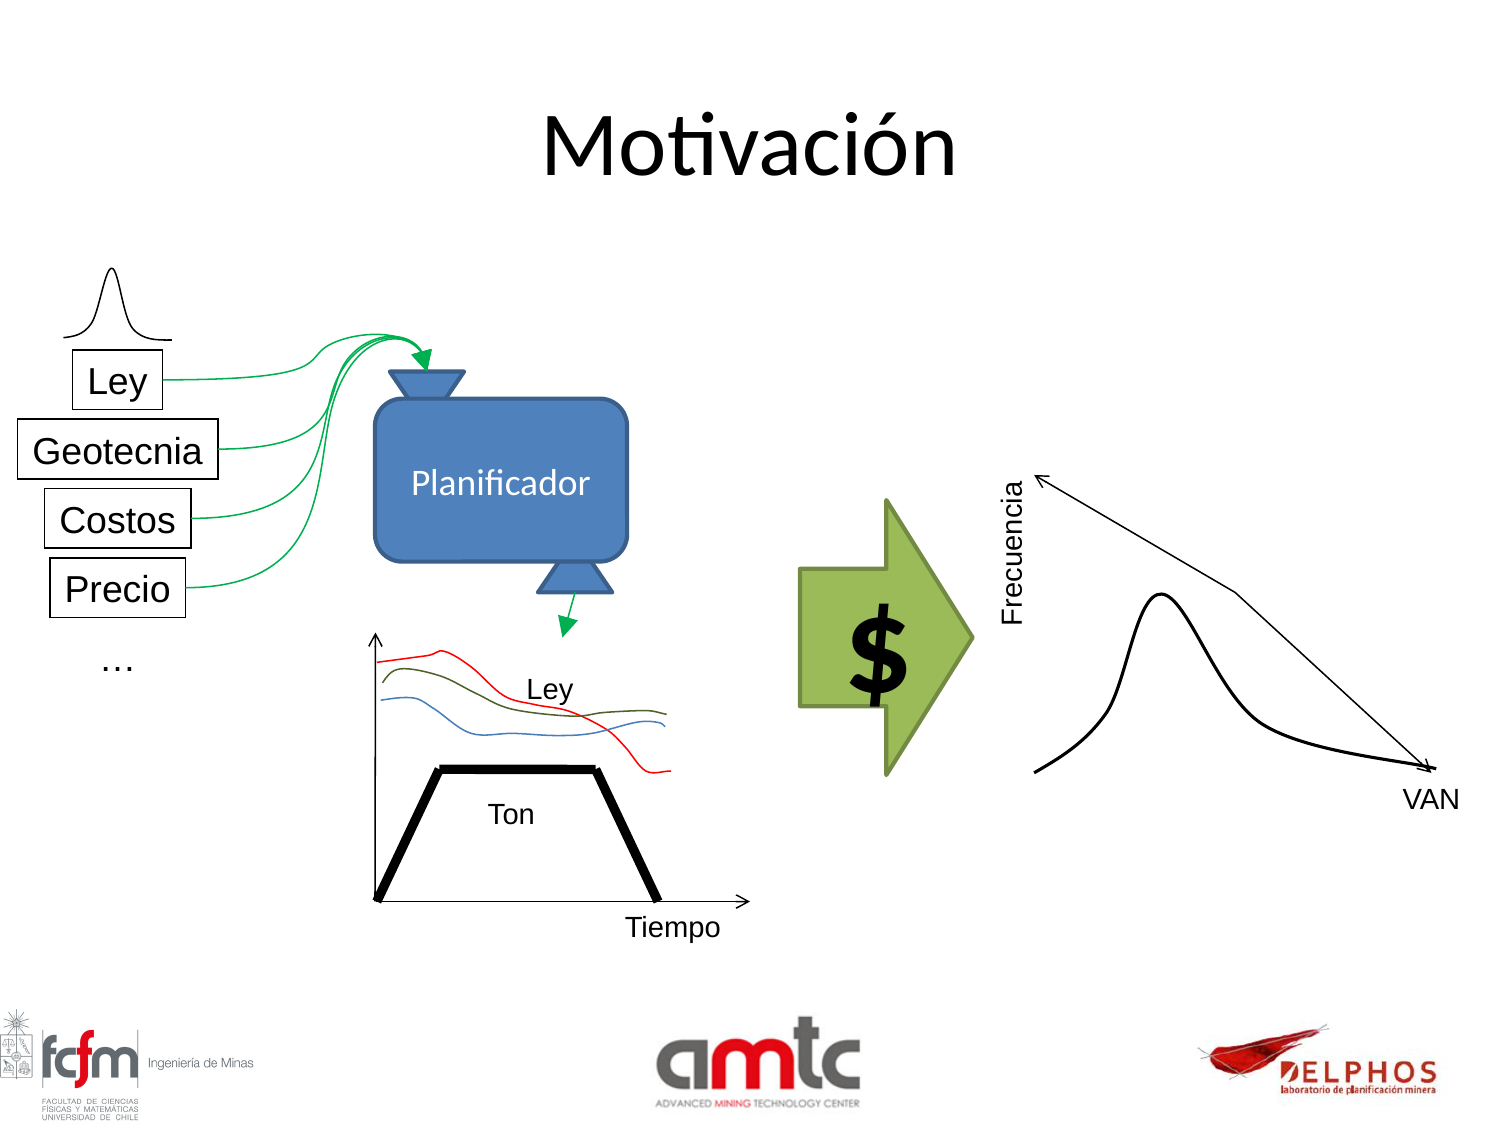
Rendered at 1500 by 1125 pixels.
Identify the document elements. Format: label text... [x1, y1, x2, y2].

picture [642, 1006, 876, 1125]
picture [1178, 1006, 1500, 1125]
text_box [186, 371, 427, 589]
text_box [987, 474, 1463, 813]
text_box … [84, 626, 152, 687]
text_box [431, 371, 628, 593]
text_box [546, 608, 592, 622]
title Motivación [74, 44, 1426, 233]
text_box [63, 267, 172, 341]
text_box $ [797, 498, 975, 778]
picture [0, 1006, 254, 1125]
text_box Precio [49, 557, 186, 618]
text_box Geotecnia [17, 419, 181, 479]
text_box Costos [44, 488, 181, 549]
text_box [374, 632, 751, 951]
text_box Ley [72, 349, 163, 410]
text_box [163, 371, 184, 381]
